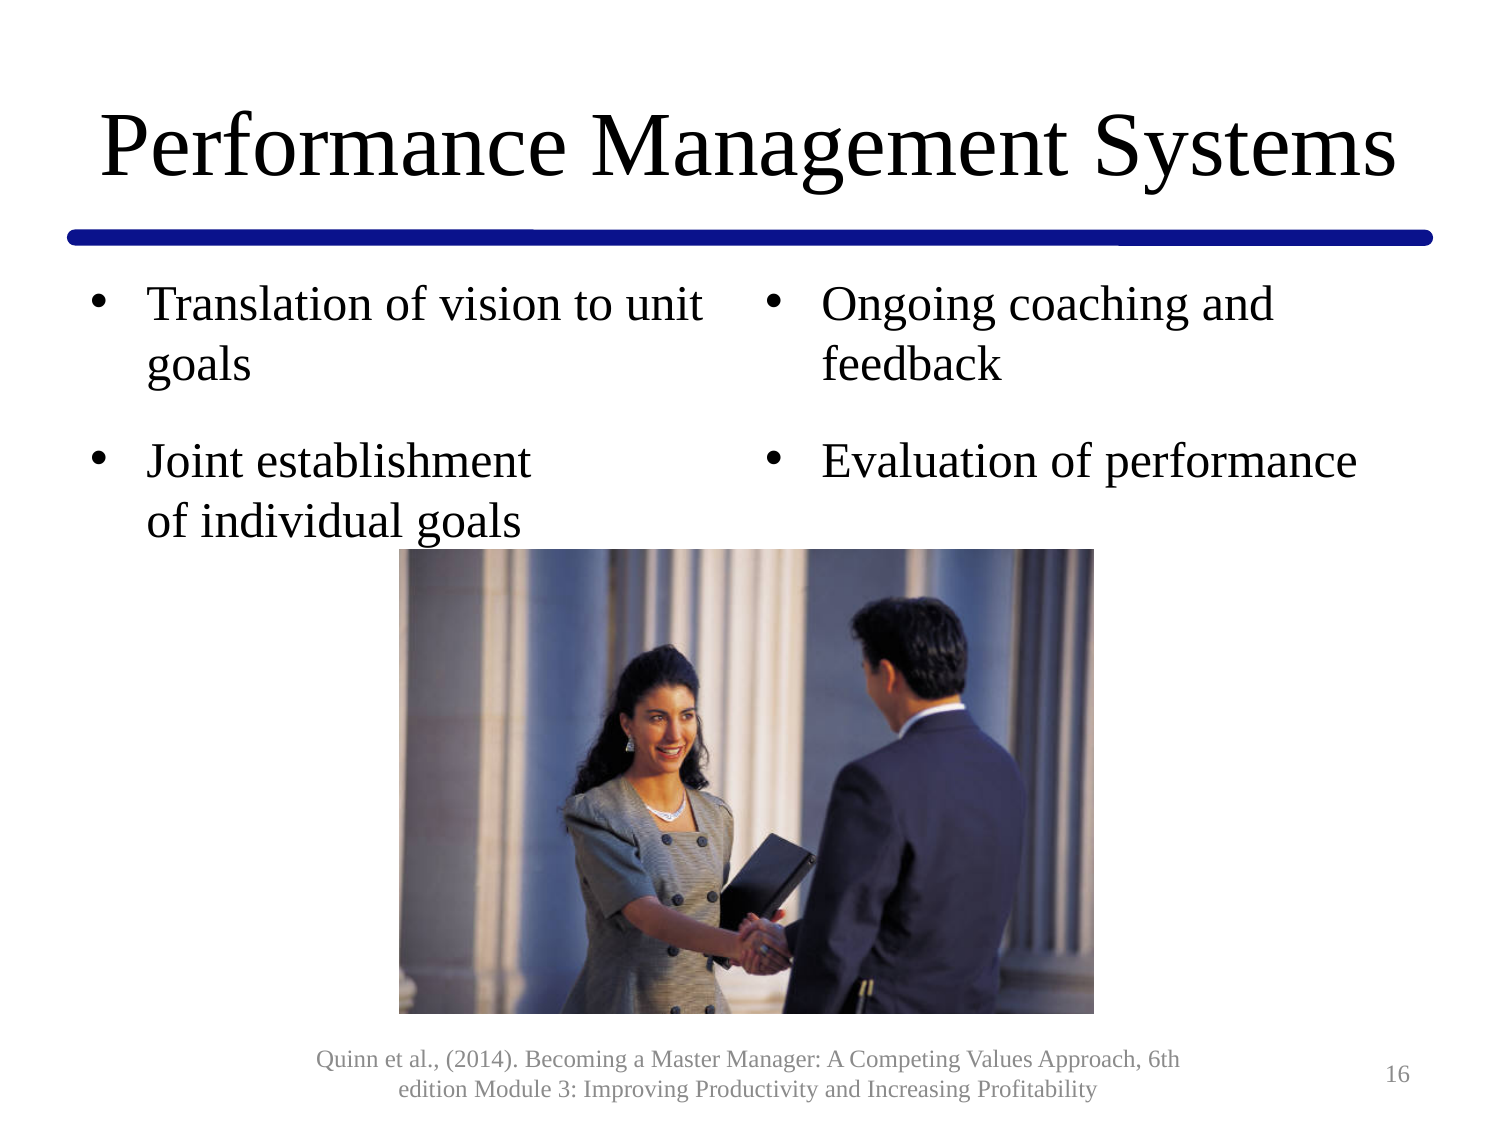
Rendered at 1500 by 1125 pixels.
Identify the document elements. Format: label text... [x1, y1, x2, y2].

list Translation of vision to unit goals Joint establishment of individual goals [75, 262, 749, 563]
picture [399, 549, 1095, 1014]
slide_number 16 [1224, 1042, 1425, 1103]
footer Quinn et al., (2014). Becoming a Master Manager: A Competing Values Approach, 6th edition Module 3: Improving Productivity and Increasing Profitability [273, 1042, 1224, 1103]
text_box Ongoing coaching and feedback Evaluation of performance [749, 262, 1438, 563]
title Performance Management Systems [75, 45, 1425, 233]
